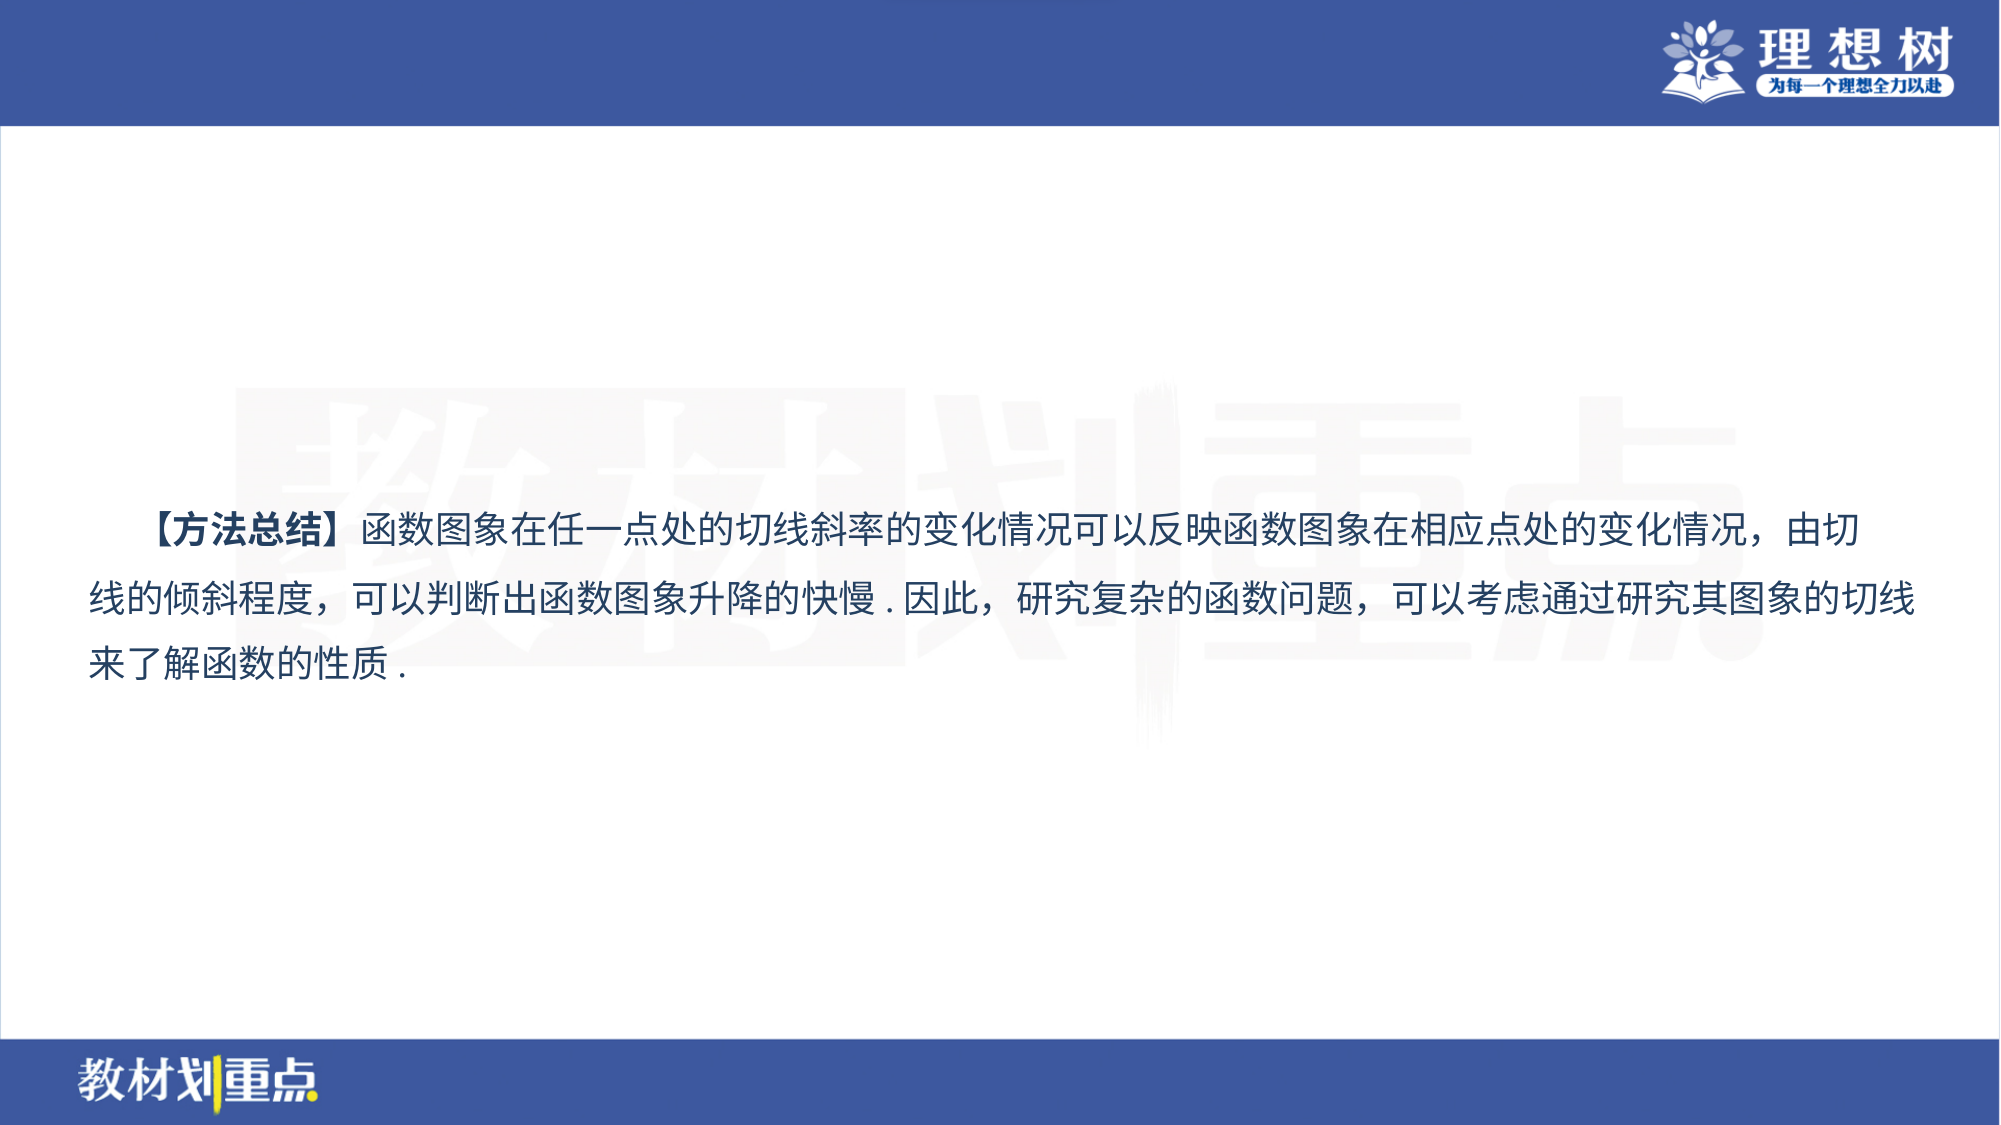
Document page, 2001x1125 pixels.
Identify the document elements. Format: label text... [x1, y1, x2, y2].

text_box 【方法总结】函数图象在任一点处的切线斜率的变化情况可以反映函数图象在相应点处的变化情况，由切 线的倾斜程度，可以判断出函数图象升降的快慢.因此，研究复杂的函数问题，可以考虑通过研究其图象的切线 来了解函数的性质. [88, 482, 1911, 679]
picture [0, 0, 2000, 1125]
